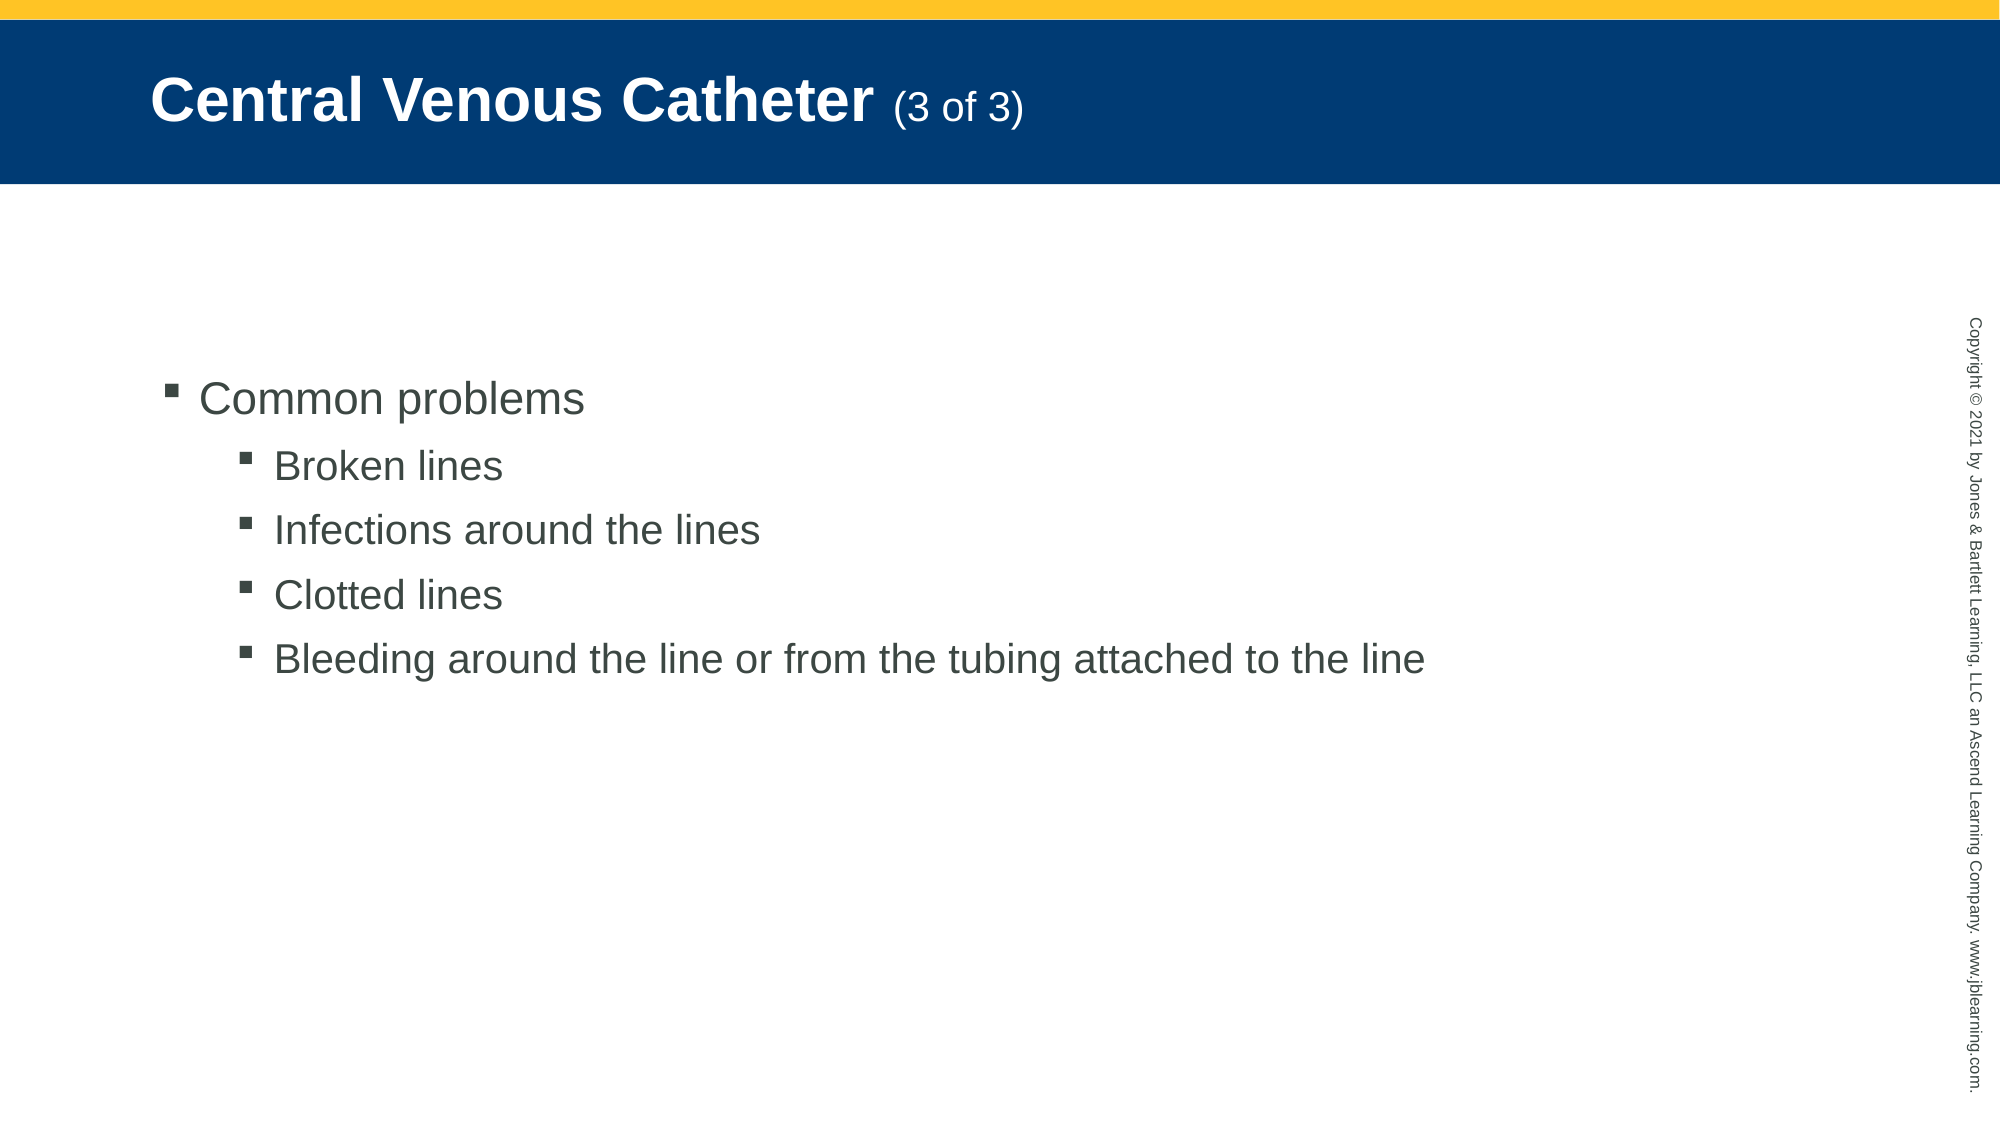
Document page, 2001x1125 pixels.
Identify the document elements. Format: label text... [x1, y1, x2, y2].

title Central Venous Catheter (3 of 3) [0, 19, 2000, 185]
list Common problems Broken lines Infections around the lines Clotted lines Bleeding around the line or from the tubing attached to the line [146, 361, 1859, 1016]
